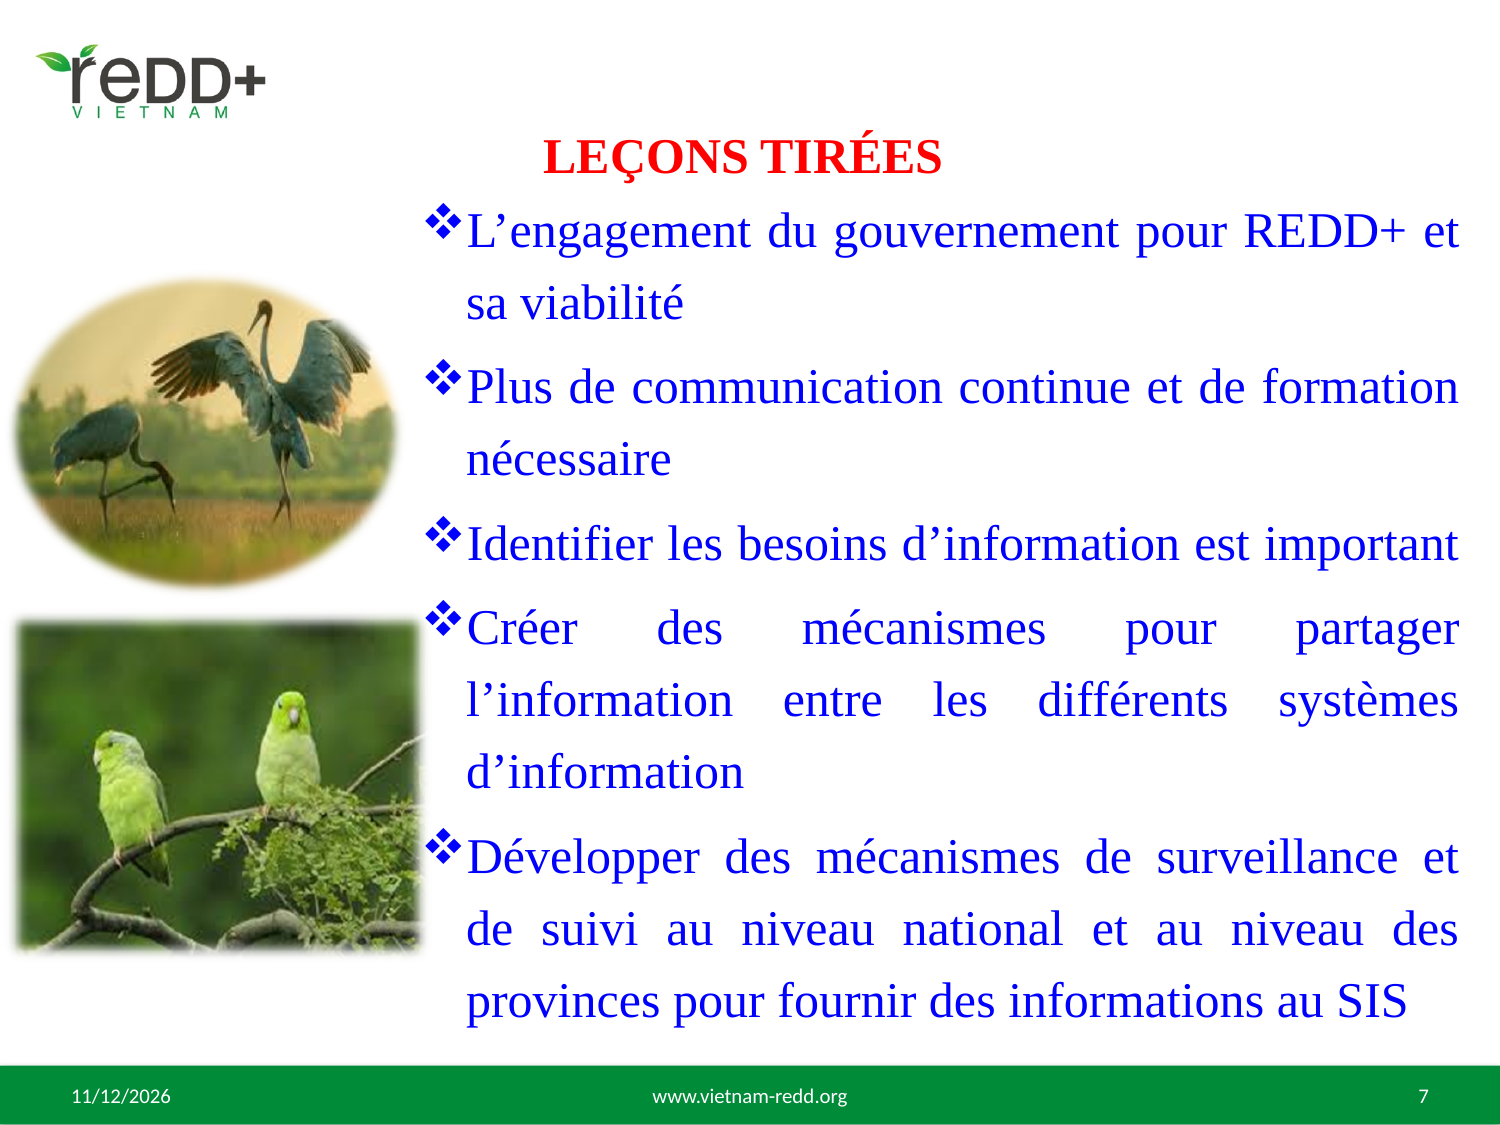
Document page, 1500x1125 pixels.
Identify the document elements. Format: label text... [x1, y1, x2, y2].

picture [3, 607, 433, 963]
title LEÇONS TIRÉES [56, 80, 1444, 228]
slide_number 7 [1093, 1071, 1444, 1119]
picture [3, 0, 407, 599]
list L’engagement du gouvernement pour REDD+ et sa viabilité Plus de communication continue et de formation nécessaire Identifier les besoins d’information est important Créer des mécanismes pour partager l’information entre les différents systèmes d’information Développer des mécanismes de surveillance et de suivi au niveau national et au niveau des provinces pour fournir des informations au SIS [406, 177, 1475, 1020]
footer www.vietnam-redd.org [512, 1071, 988, 1119]
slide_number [56, 1071, 407, 1119]
